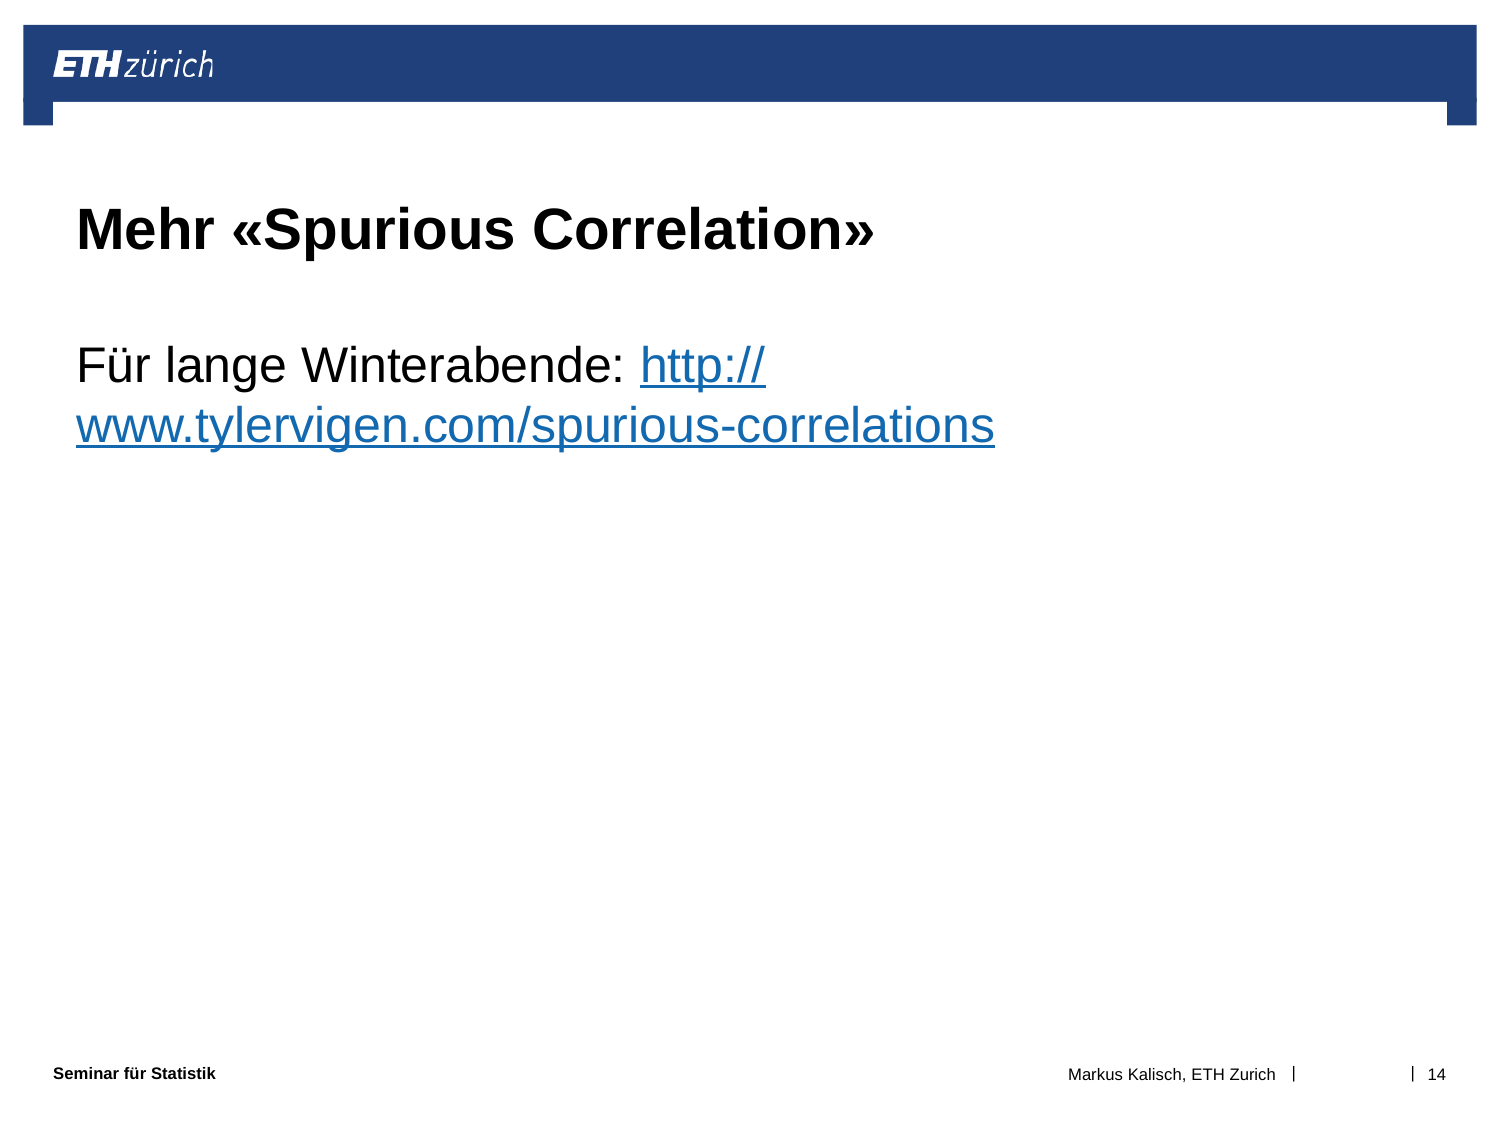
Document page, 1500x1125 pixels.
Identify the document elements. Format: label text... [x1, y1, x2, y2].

list Für lange Winterabende: http://www.tylervigen.com/spurious-correlations [53, 332, 1447, 1023]
footer Markus Kalisch, ETH Zurich [750, 1034, 1277, 1112]
title Mehr «Spurious Correlation» [53, 101, 1447, 262]
slide_number 14 [1415, 1034, 1459, 1112]
